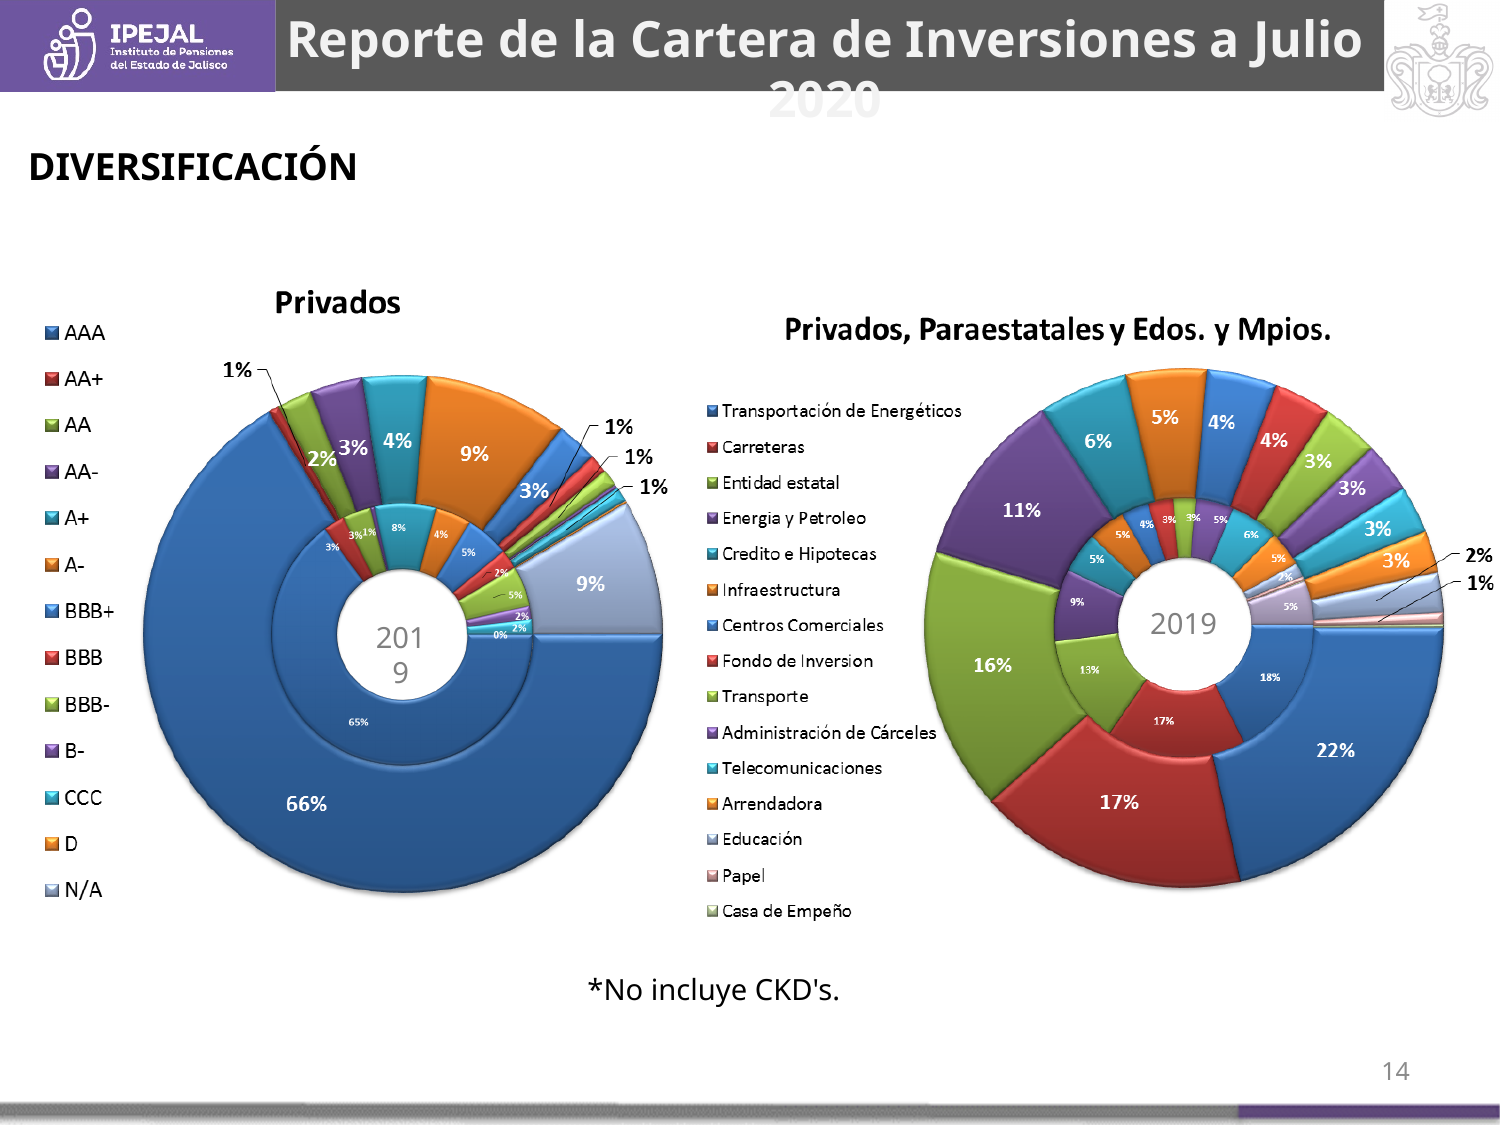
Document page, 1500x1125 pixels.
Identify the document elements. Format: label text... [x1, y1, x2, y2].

text_box DIVERSIFICACIÓN [13, 136, 374, 196]
text_box Reporte de la Cartera de Inversiones a Julio 2020 [261, 0, 1389, 91]
picture [0, 0, 276, 92]
text_box *No incluye CKD's. [572, 963, 857, 1014]
picture [31, 283, 676, 917]
picture [0, 1096, 1500, 1125]
slide_number 13 [1074, 1042, 1425, 1103]
picture [702, 293, 1500, 937]
